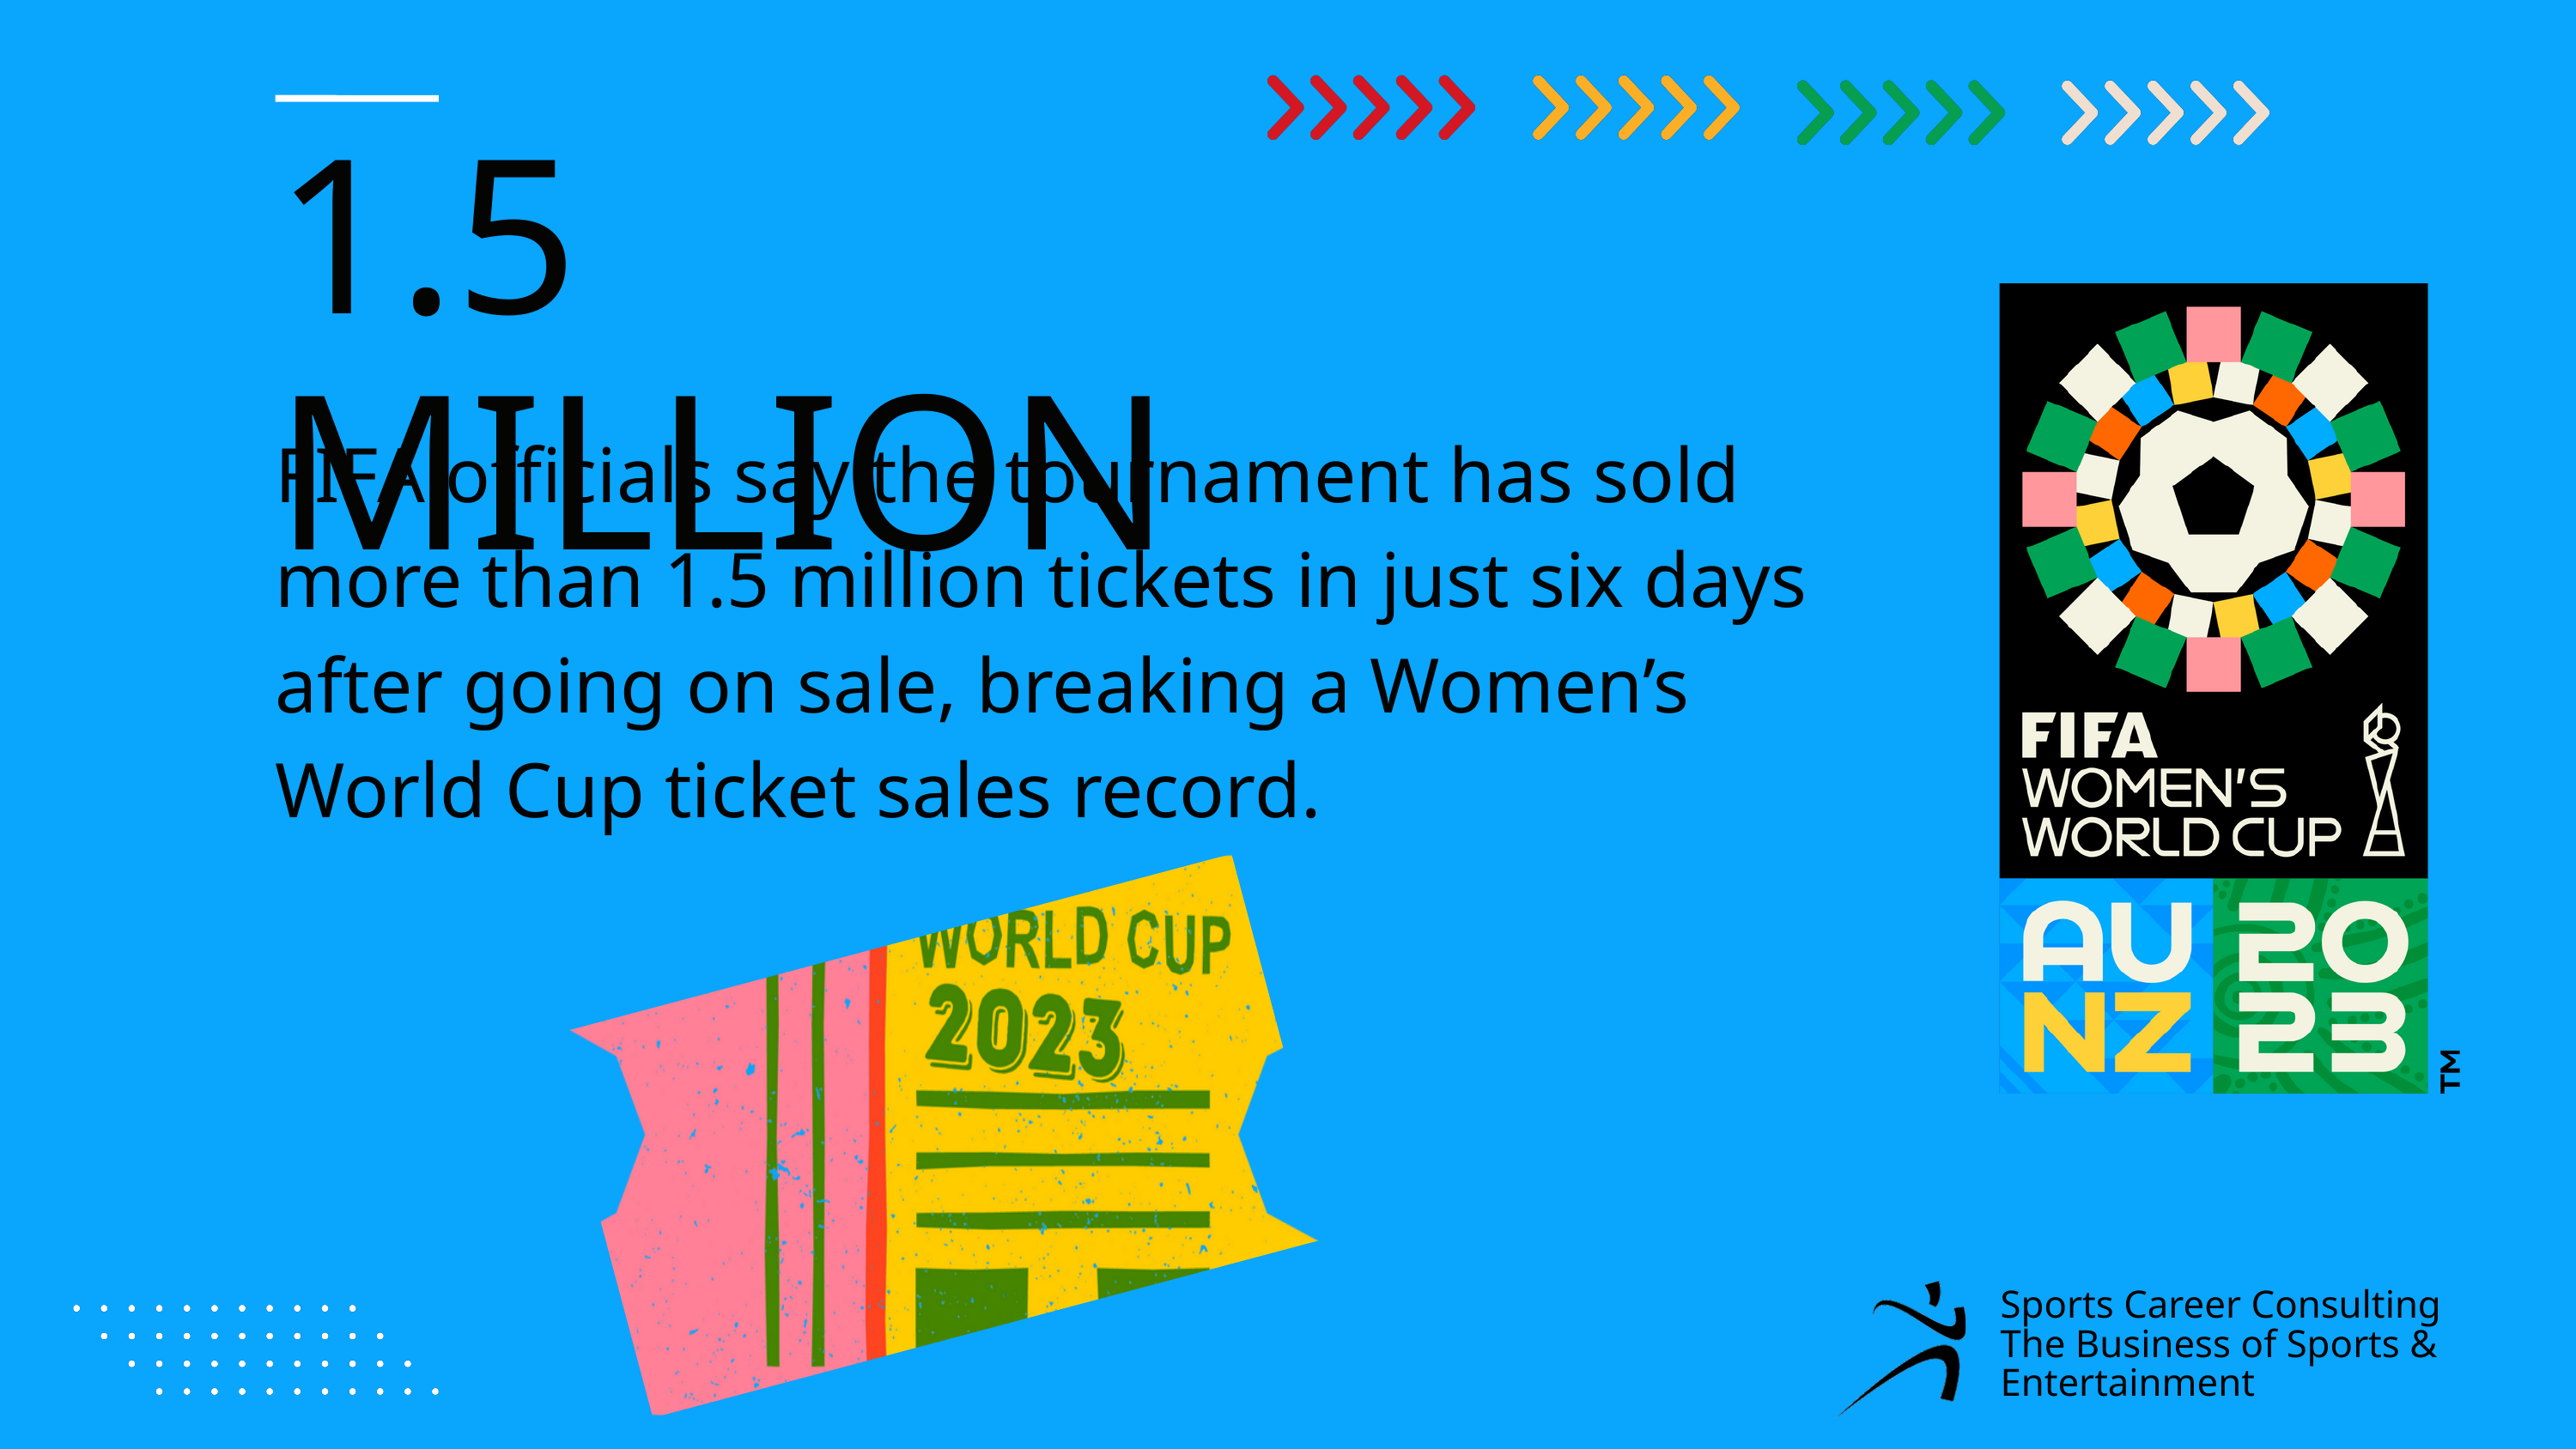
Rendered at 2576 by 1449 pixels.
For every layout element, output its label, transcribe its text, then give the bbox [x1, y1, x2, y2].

text_box FIFA officials say the tournament has sold more than 1.5 million tickets in just six days after going on sale, breaking a Women’s World Cup ticket sales record. [275, 412, 1867, 834]
text_box Sports Career Consulting The Business of Sports & Entertainment [2000, 1286, 2508, 1404]
text_box [73, 1305, 439, 1395]
text_box [1531, 75, 1741, 140]
text_box [2061, 80, 2270, 145]
text_box [1965, 283, 2460, 1094]
text_box [1267, 75, 1476, 140]
text_box [1836, 1281, 1966, 1418]
text_box 1.5 MILLION [275, 120, 1273, 412]
text_box [550, 853, 1334, 1418]
text_box [1796, 80, 2006, 145]
